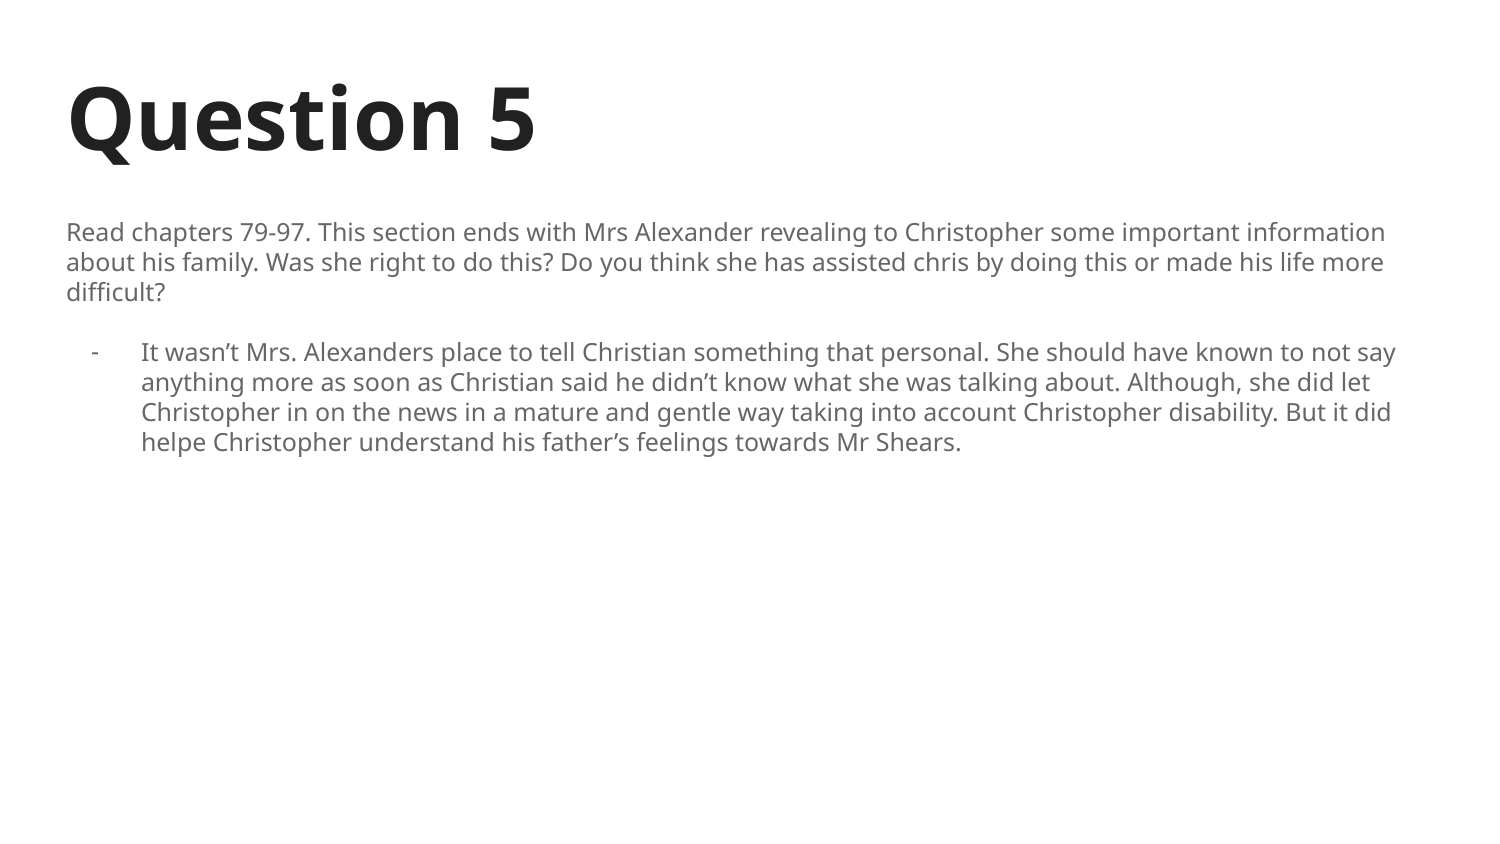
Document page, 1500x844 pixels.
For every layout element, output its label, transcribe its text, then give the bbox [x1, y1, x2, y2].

list Read chapters 79-97. This section ends with Mrs Alexander revealing to Christopher some important information about his family. Was she right to do this? Do you think she has assisted chris by doing this or made his life more difficult? It wasn’t Mrs. Alexanders place to tell Christian something that personal. She should have known to not say anything more as soon as Christian said he didn’t know what she was talking about. Although, she did let Christopher in on the news in a mature and gentle way taking into account Christopher disability. But it did helpe Christopher understand his father’s feelings towards Mr Shears. [51, 201, 1449, 750]
title Question 5 [51, 48, 1449, 180]
